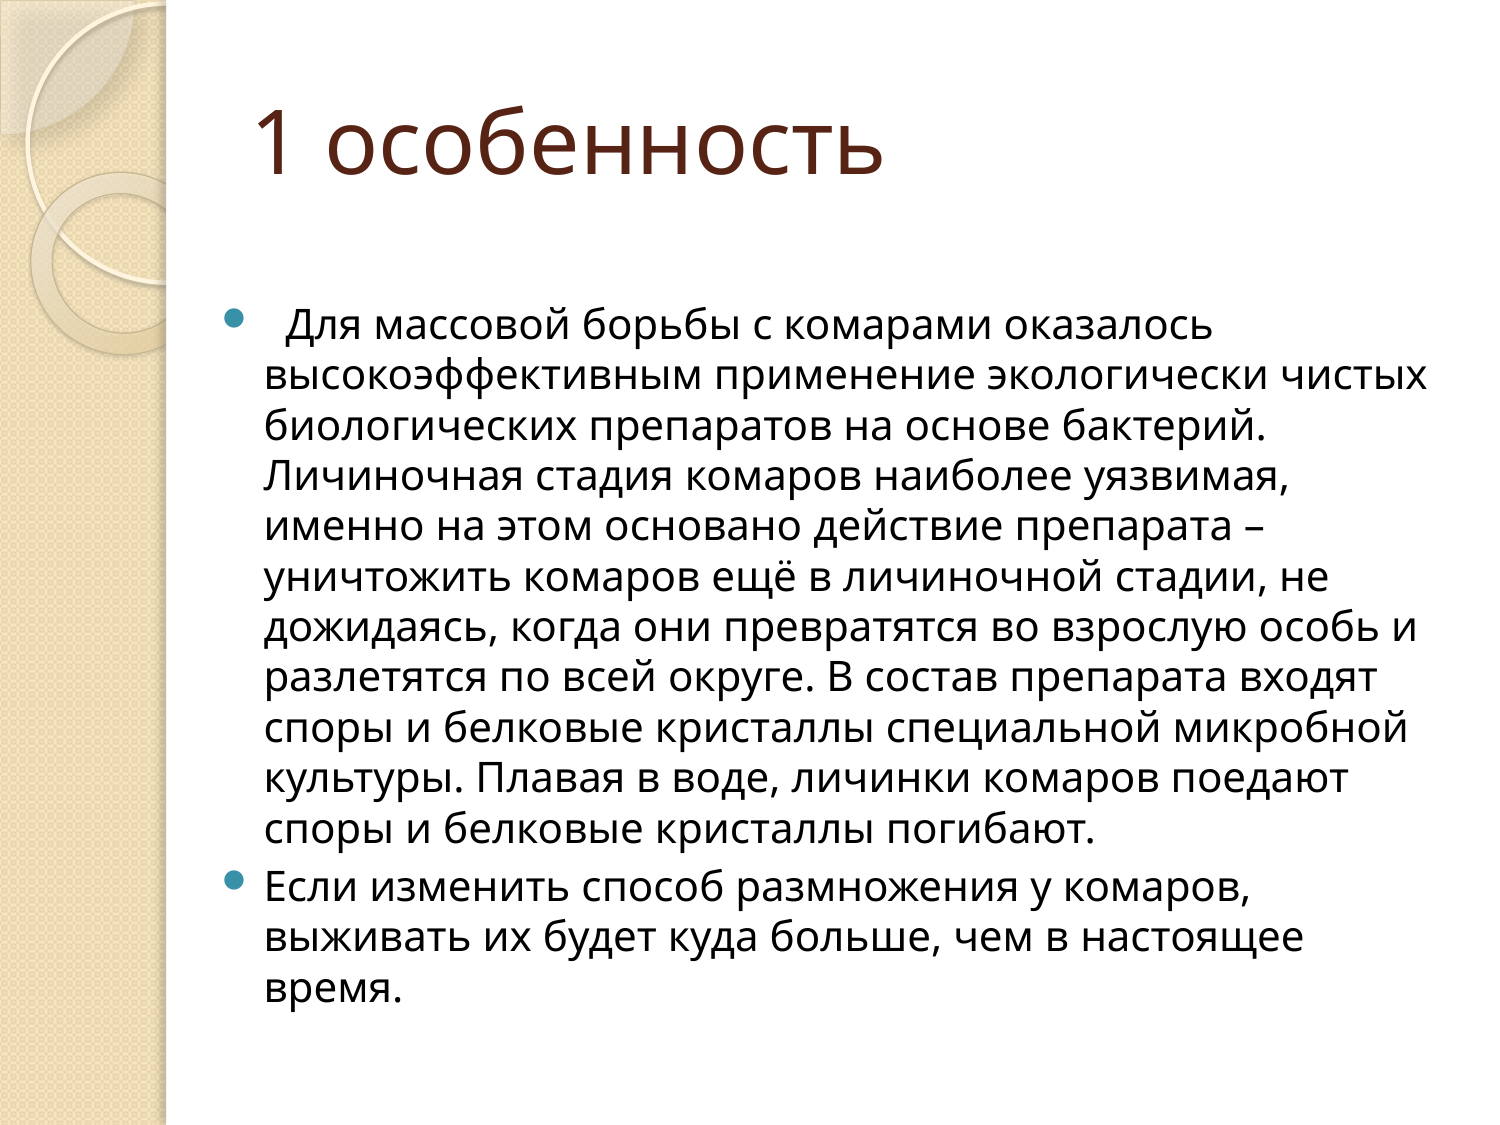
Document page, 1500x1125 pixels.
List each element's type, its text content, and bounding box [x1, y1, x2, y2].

title 1 особенность [235, 45, 1466, 231]
list Для массовой борьбы с комарами оказалось высокоэффективным применение экологически чистых биологических препаратов на основе бактерий. Личиночная стадия комаров наиболее уязвимая, именно на этом основано действие препарата – уничтожить комаров ещё в личиночной стадии, не дожидаясь, когда они превратятся во взрослую особь и разлетятся по всей округе. В состав препарата входят споры и белковые кристаллы специальной микробной культуры. Плавая в воде, личинки комаров поедают споры и белковые кристаллы погибают. Если изменить способ размножения у комаров, выживать их будет куда больше, чем в настоящее время. [194, 231, 1466, 1025]
